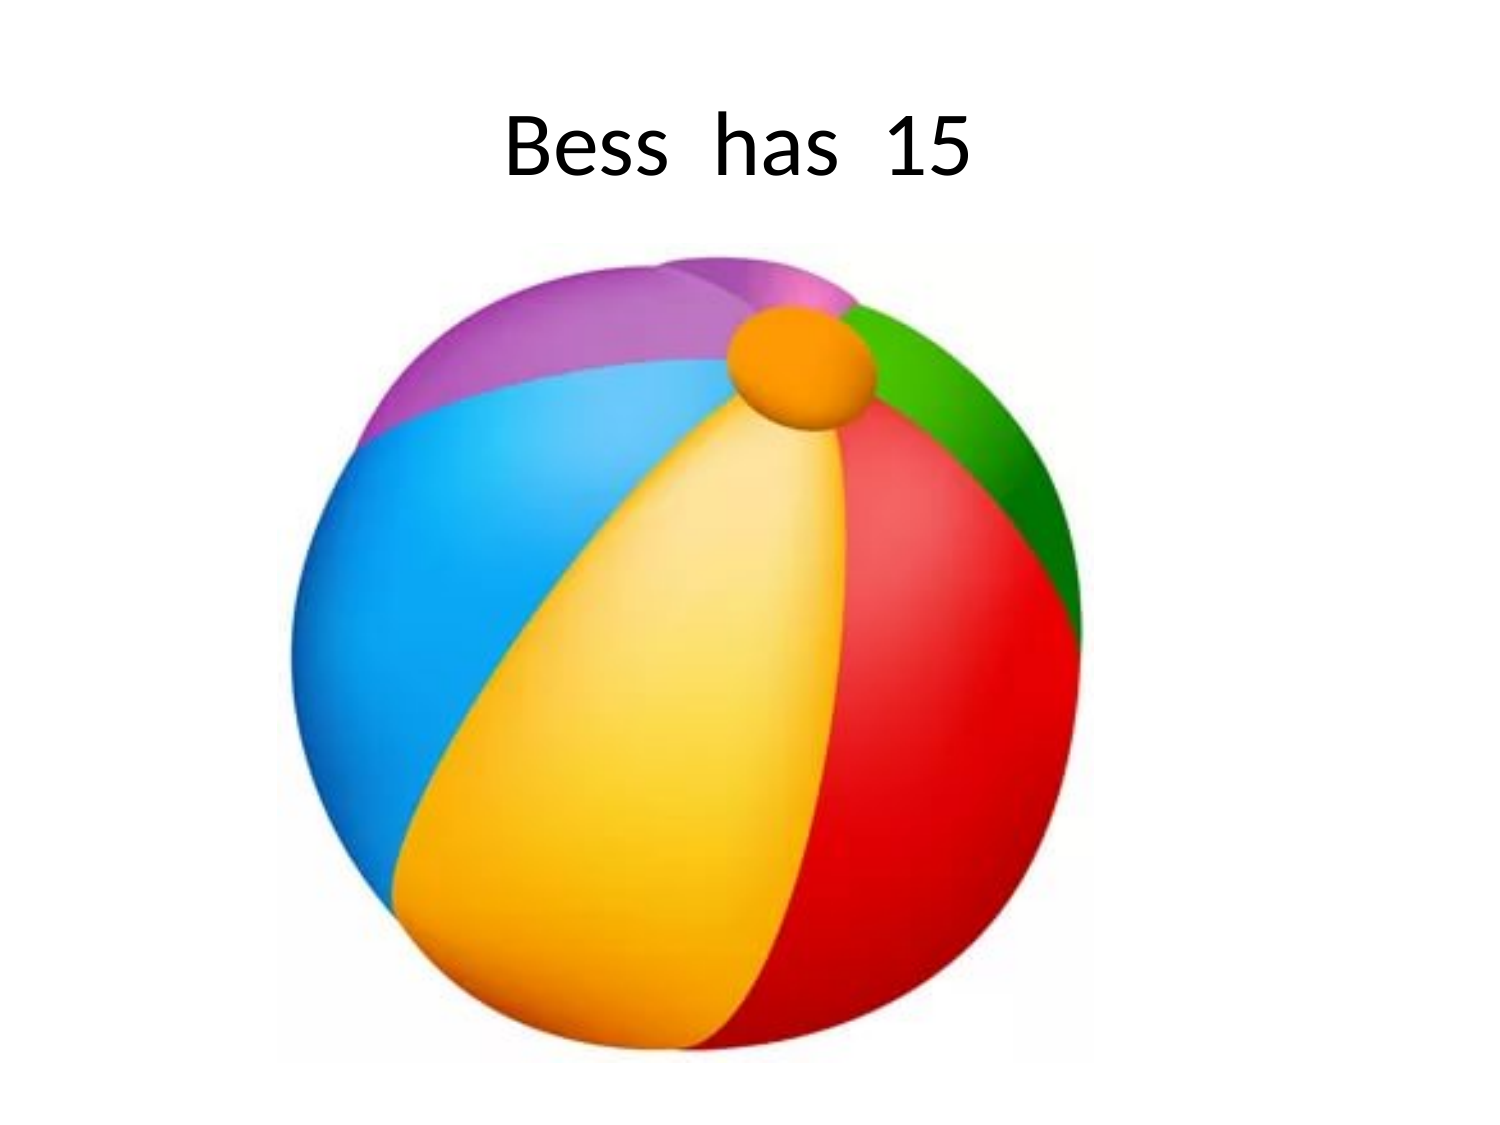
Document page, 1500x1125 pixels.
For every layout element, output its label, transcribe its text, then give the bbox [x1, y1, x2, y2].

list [277, 243, 1094, 1063]
title Bess has 15 [75, 45, 1425, 233]
